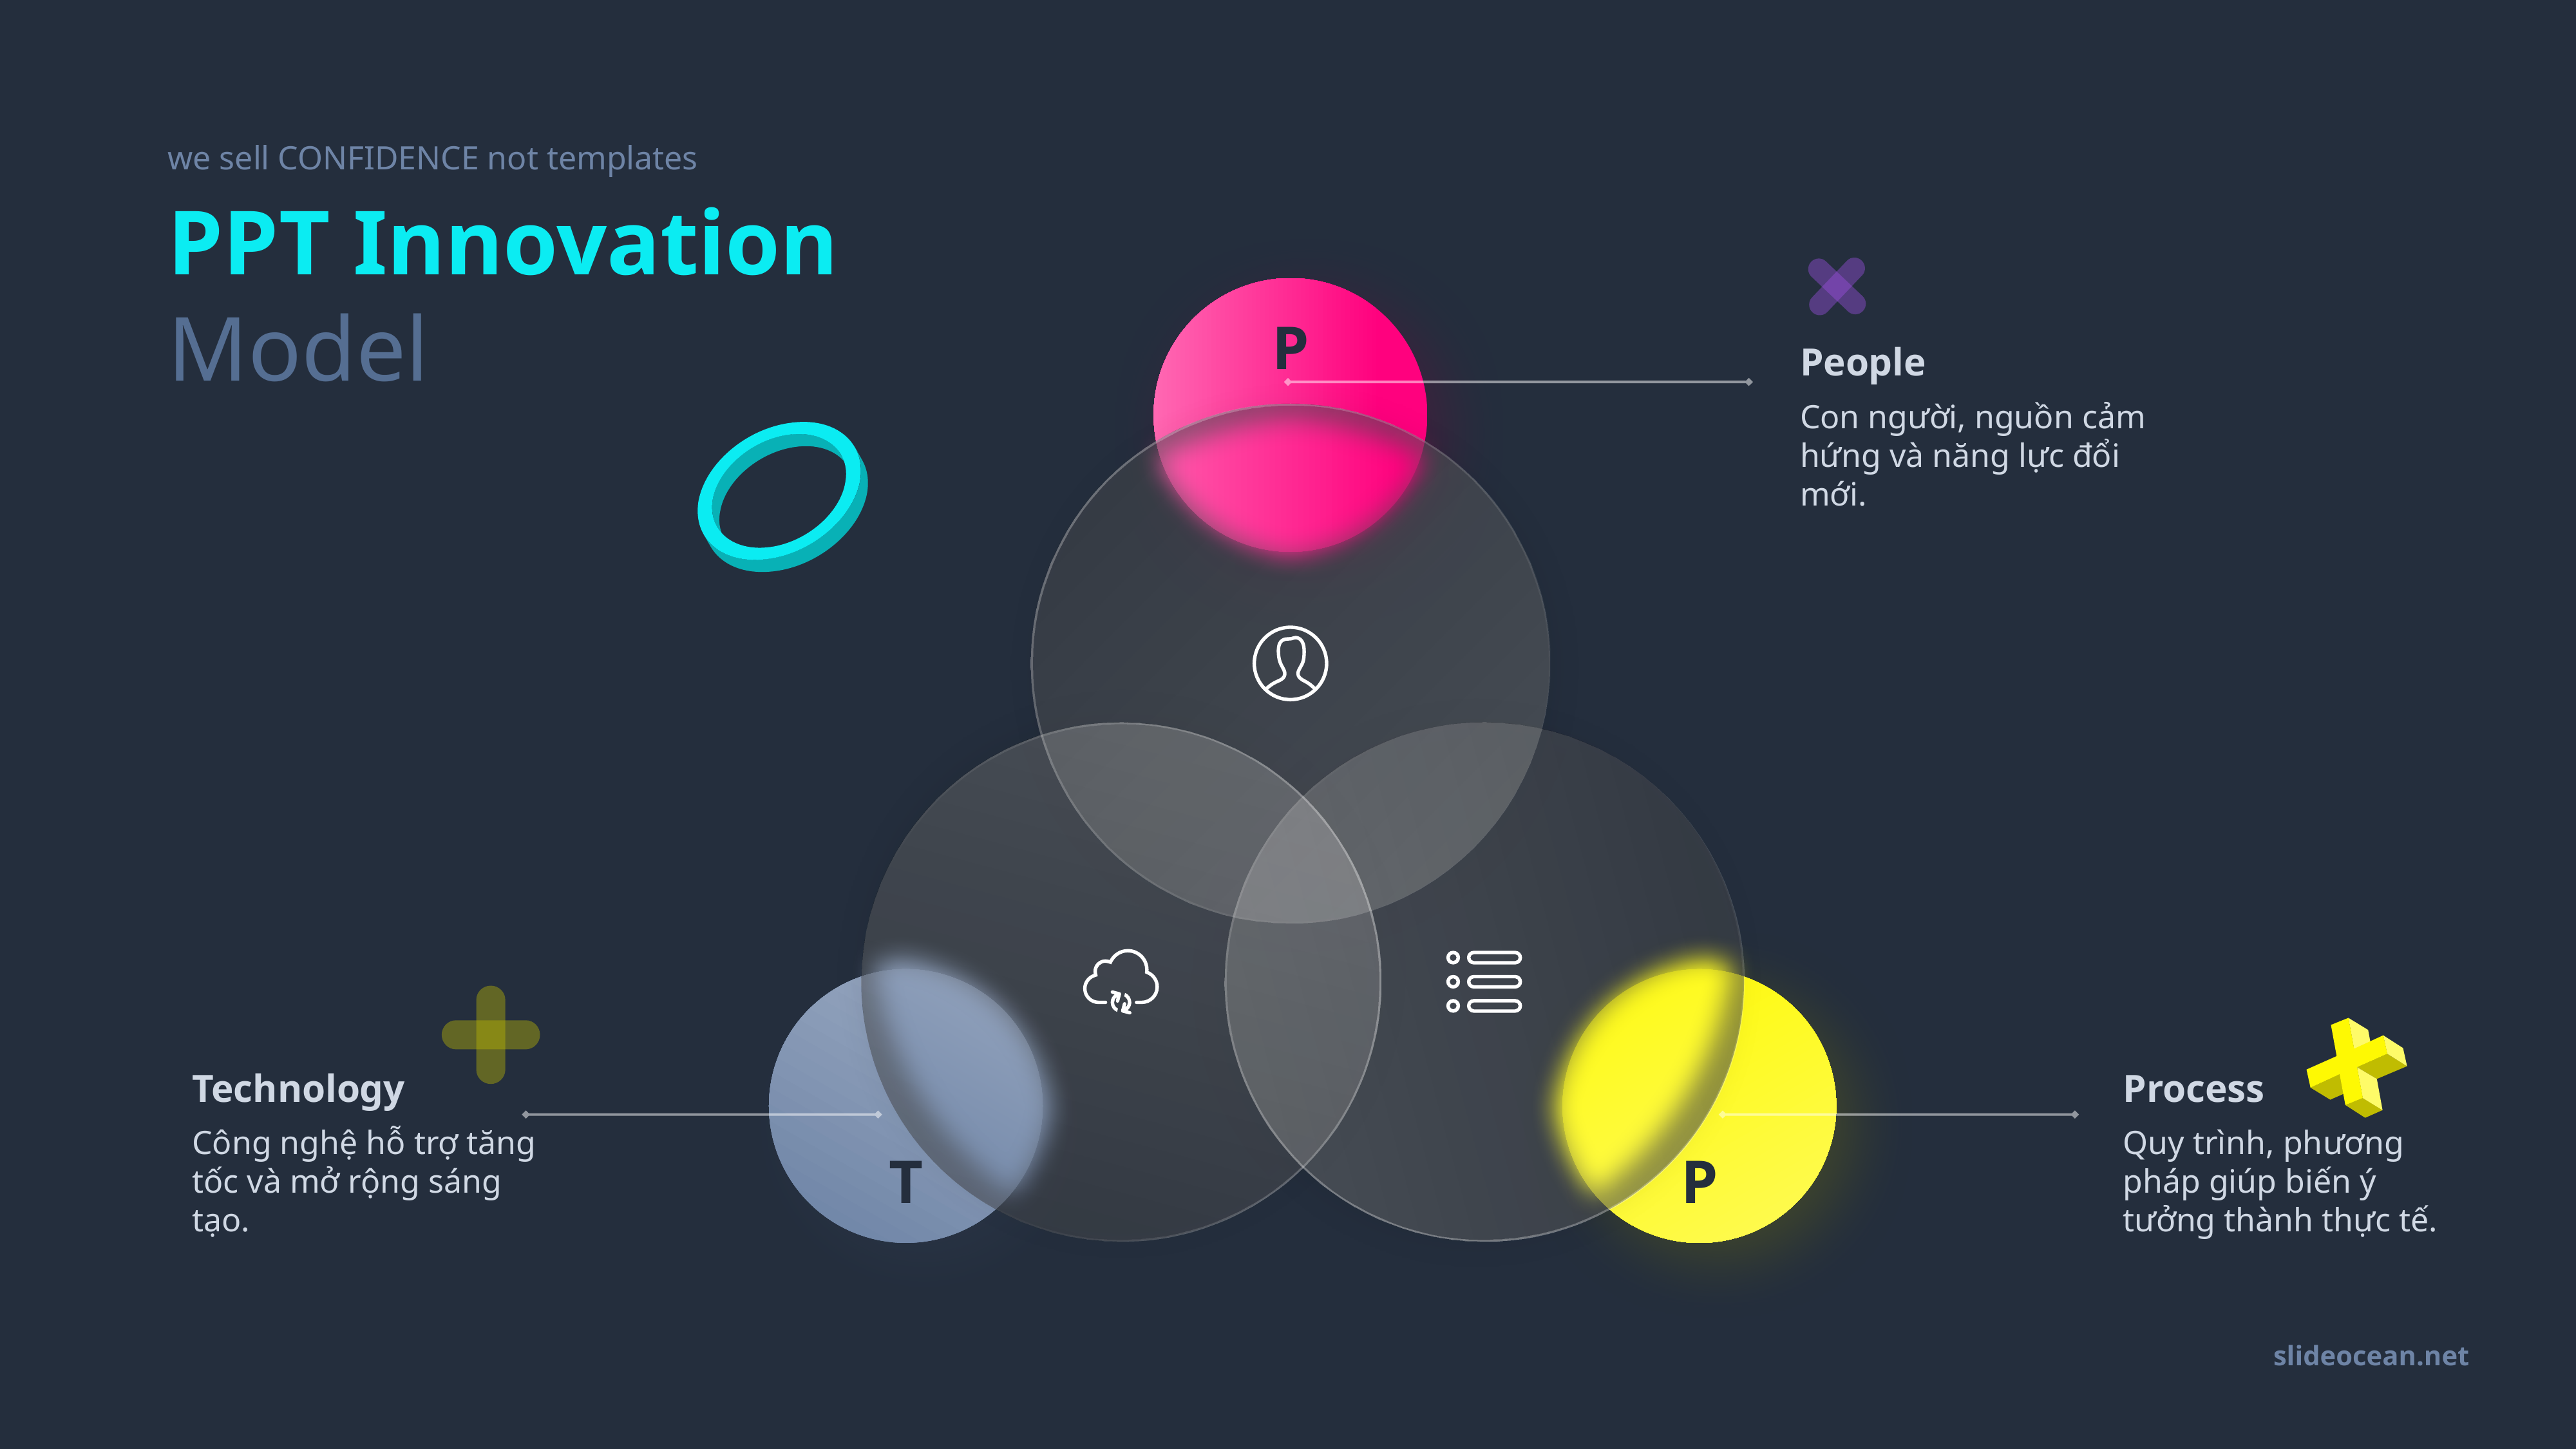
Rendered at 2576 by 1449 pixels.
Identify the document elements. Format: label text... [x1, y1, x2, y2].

text_box [1466, 951, 1522, 965]
text_box [1252, 625, 1329, 702]
text_box [860, 721, 1382, 1243]
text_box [1801, 250, 1873, 323]
text_box [1030, 402, 1551, 794]
text_box [1446, 999, 1461, 1013]
text_box [1446, 951, 1461, 965]
text_box [1083, 949, 1159, 1005]
text_box [1466, 999, 1522, 1013]
text_box PPT Innovation Model [158, 181, 862, 403]
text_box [1790, 332, 2159, 519]
text_box [1466, 974, 1522, 989]
text_box P [1655, 1139, 1744, 1220]
text_box [1554, 958, 1731, 1189]
text_box [1164, 419, 1417, 556]
text_box [1446, 974, 1461, 989]
text_box T [861, 1139, 951, 1220]
text_box [1619, 979, 1837, 1244]
text_box [875, 958, 1052, 1189]
text_box [1110, 990, 1121, 1012]
text_box P [1246, 305, 1335, 386]
text_box slideocean.net [2264, 1334, 2479, 1376]
text_box [1303, 721, 1745, 1243]
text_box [2306, 1017, 2408, 1119]
text_box [1121, 992, 1132, 1015]
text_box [2113, 1059, 2482, 1245]
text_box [441, 985, 540, 1084]
text_box [1152, 277, 1428, 433]
text_box [768, 980, 990, 1244]
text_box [692, 416, 870, 576]
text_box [182, 1059, 551, 1245]
text_box we sell CONFIDENCE not templates [158, 133, 708, 181]
